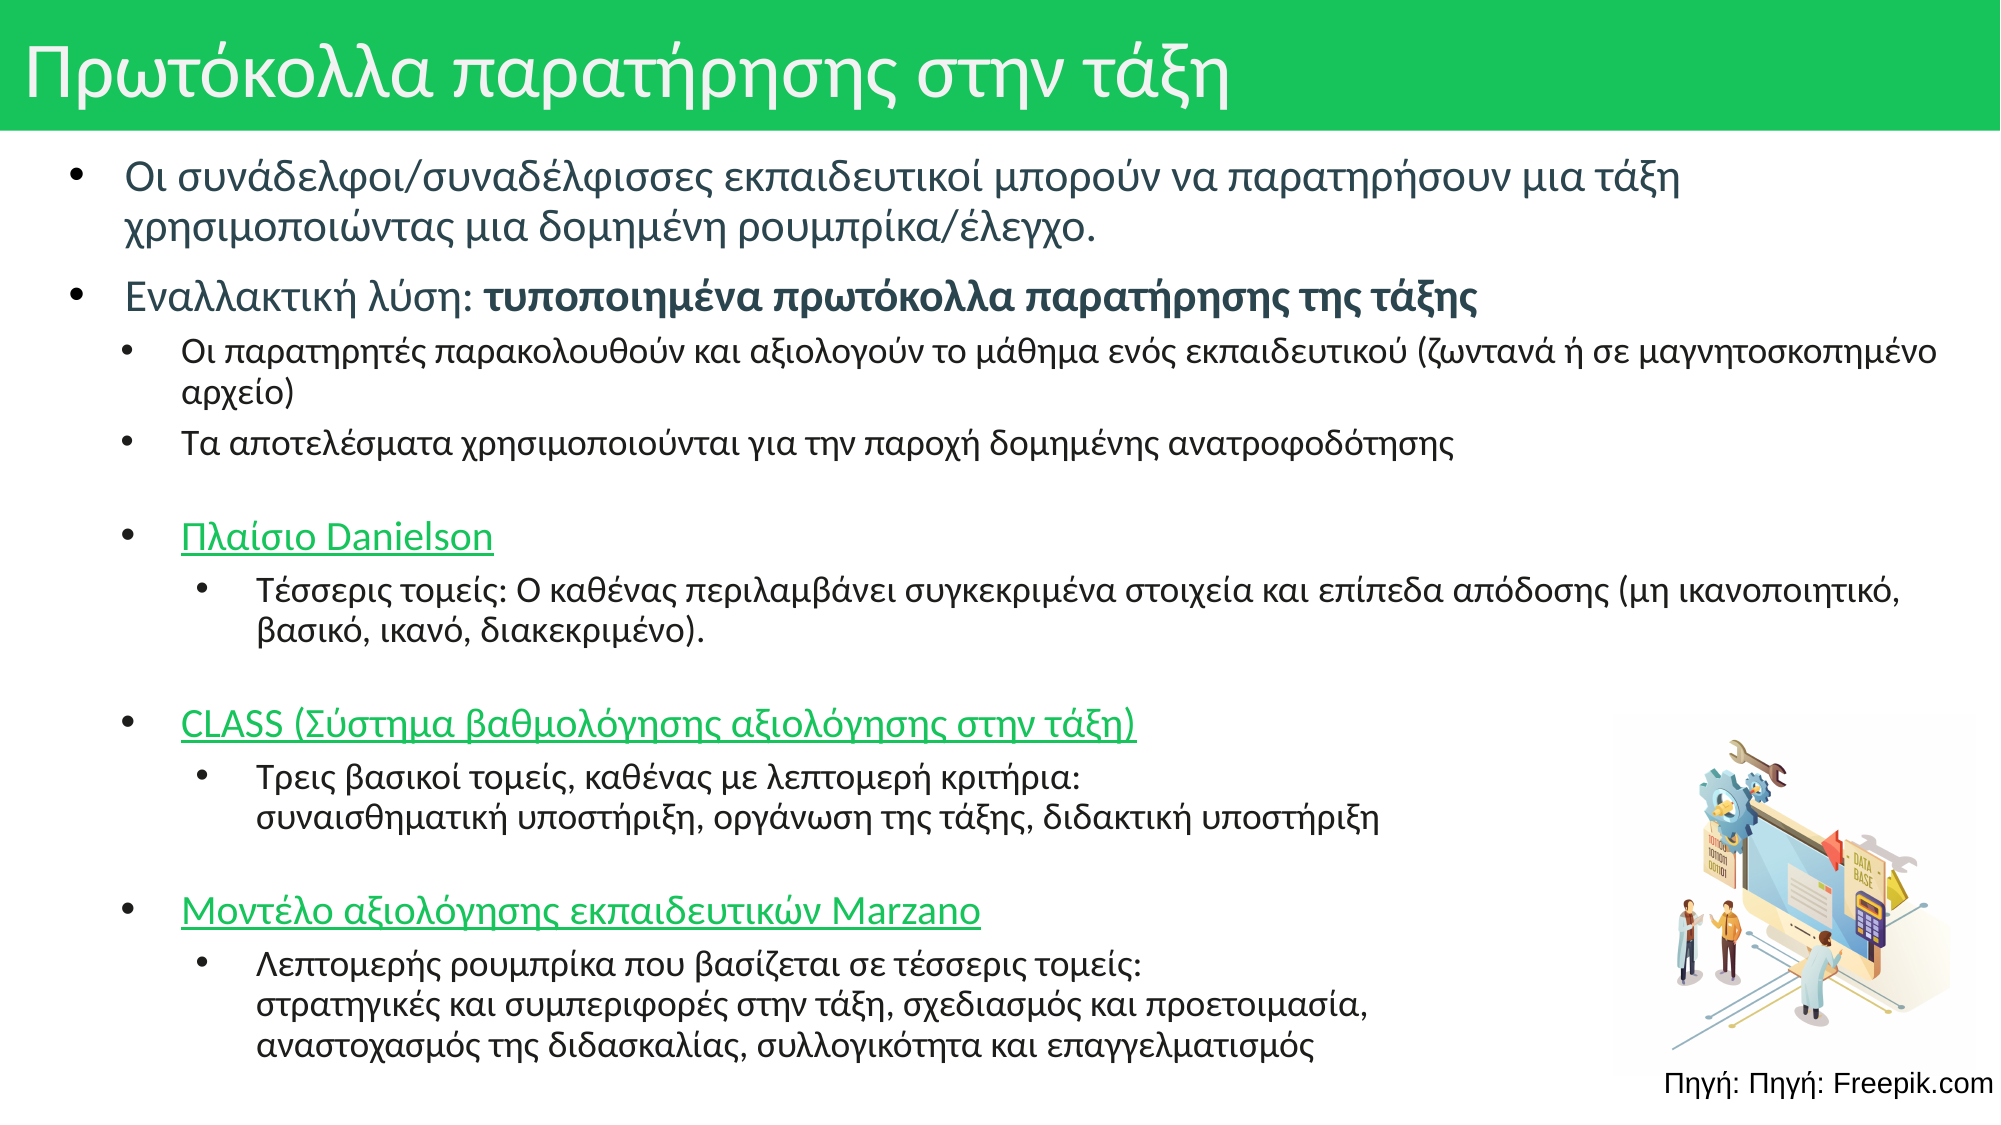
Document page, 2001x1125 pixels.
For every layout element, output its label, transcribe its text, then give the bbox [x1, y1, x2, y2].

title Πρωτόκολλα παρατήρησης στην τάξη [16, 13, 1976, 131]
list Οι συνάδελφοι/συναδέλφισσες εκπαιδευτικοί μπορούν να παρατηρήσουν μια τάξη χρησιμοποιώντας μια δομημένη ρουμπρίκα/έλεγχο. Εναλλακτική λύση: τυποποιημένα πρωτόκολλα παρατήρησης της τάξης Οι παρατηρητές παρακολουθούν και αξιολογούν το μάθημα ενός εκπαιδευτικού (ζωντανά ή σε μαγνητοσκοπημένο αρχείο) Τα αποτελέσματα χρησιμοποιούνται για την παροχή δομημένης ανατροφοδότησης Πλαίσιο Danielson Τέσσερις τομείς: Ο καθένας περιλαμβάνει συγκεκριμένα στοιχεία και επίπεδα απόδοσης (μη ικανοποιητικό, βασικό, ικανό, διακεκριμένο). CLASS (Σύστημα βαθμολόγησης αξιολόγησης στην τάξη) Τρεις βασικοί τομείς, καθένας με λεπτομερή κριτήρια: συναισθηματική υποστήριξη, οργάνωση της τάξης, διδακτική υποστήριξη Μοντέλο αξιολόγησης εκπαιδευτικών Marzano Λεπτομερής ρουμπρίκα που βασίζεται σε τέσσερις τομείς: στρατηγικές και συμπεριφορές στην τάξη, σχεδιασμός και προετοιμασία, αναστοχασμός της διδασκαλίας, συλλογικότητα και επαγγελματισμός [16, 144, 1976, 1108]
picture [1613, 714, 1976, 1077]
text_box Πηγή: Πηγή: Freepik.com [1648, 1057, 2000, 1107]
